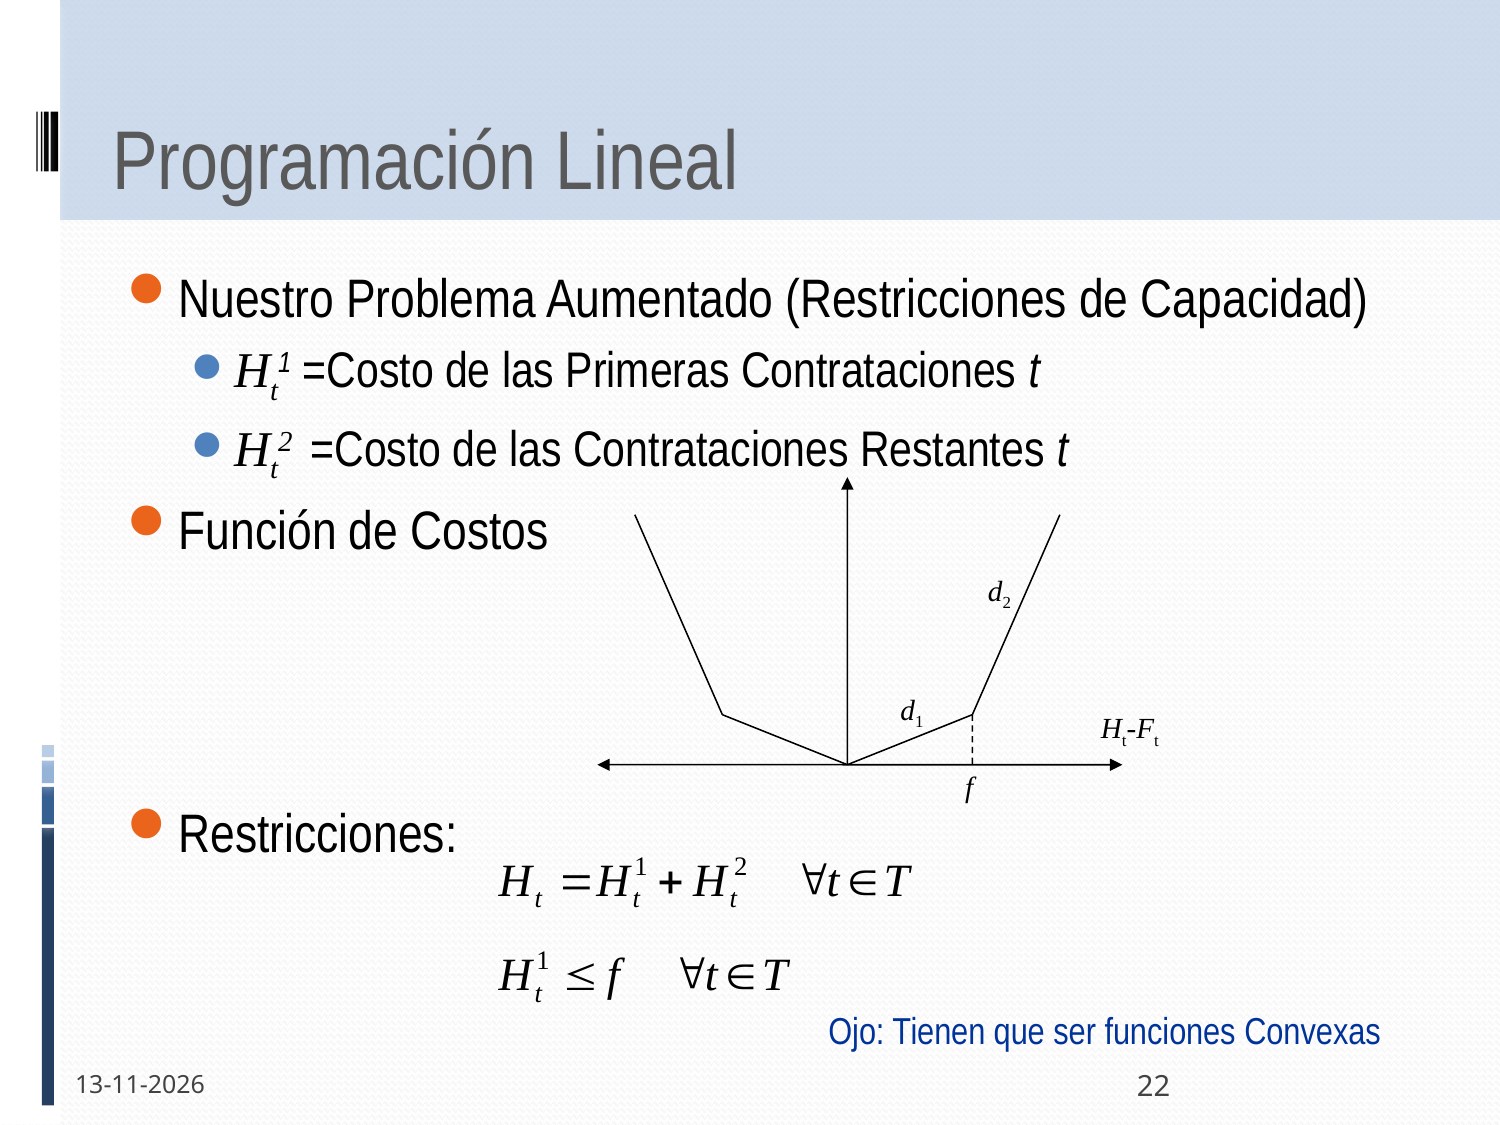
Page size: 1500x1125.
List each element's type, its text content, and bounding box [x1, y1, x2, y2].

title Programación Lineal [111, 18, 1436, 207]
table_cell Co=costo de sobreestimar los clientes de tarifa completa Cu=costo de subestimar los clientes de tarifa completa [483, 848, 932, 931]
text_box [597, 476, 1176, 811]
table_cell Co=costo de sobreestimar los clientes de tarifa completa Cu=costo de subestimar los clientes de tarifa completa [591, 479, 1181, 823]
text_box Ojo: Tienen que ser funciones Convexas [813, 999, 1396, 1060]
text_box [489, 845, 926, 920]
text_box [489, 940, 802, 1014]
list Nuestro Problema Aumentado (Restricciones de Capacidad) Ht1 =Costo de las Primeras Contrataciones t Ht2 =Costo de las Contrataciones Restantes t Función de Costos Restricciones: [111, 255, 1436, 1038]
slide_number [75, 1042, 243, 1103]
slide_number 22 [1045, 1060, 1171, 1107]
table_cell Co=costo de sobreestimar los clientes de tarifa completa Cu=costo de subestimar los clientes de tarifa completa [483, 942, 807, 1025]
